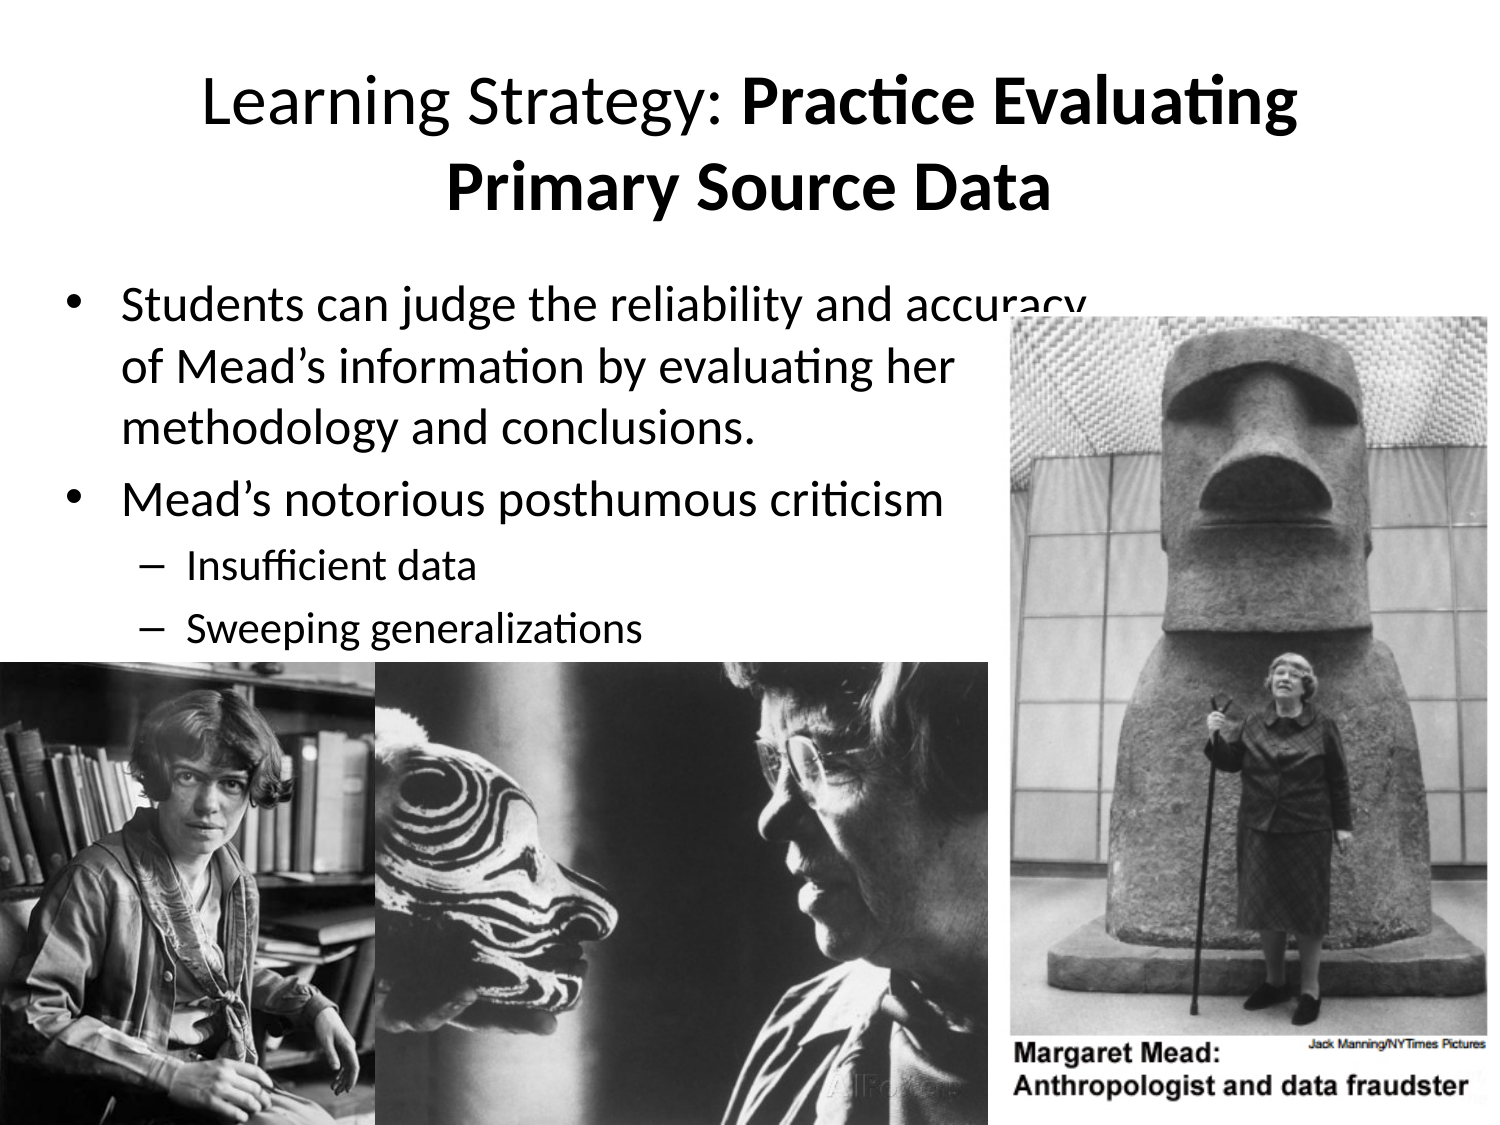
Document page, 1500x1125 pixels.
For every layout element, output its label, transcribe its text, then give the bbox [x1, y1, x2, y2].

picture [1001, 312, 1500, 1112]
list Students can judge the reliability and accuracy of Mead’s information by evaluating her methodology and conclusions. Mead’s notorious posthumous criticism Insufficient data Sweeping generalizations Personalization [50, 262, 1125, 725]
title Learning Strategy: Practice Evaluating Primary Source Data [75, 45, 1425, 233]
picture [0, 662, 988, 1125]
